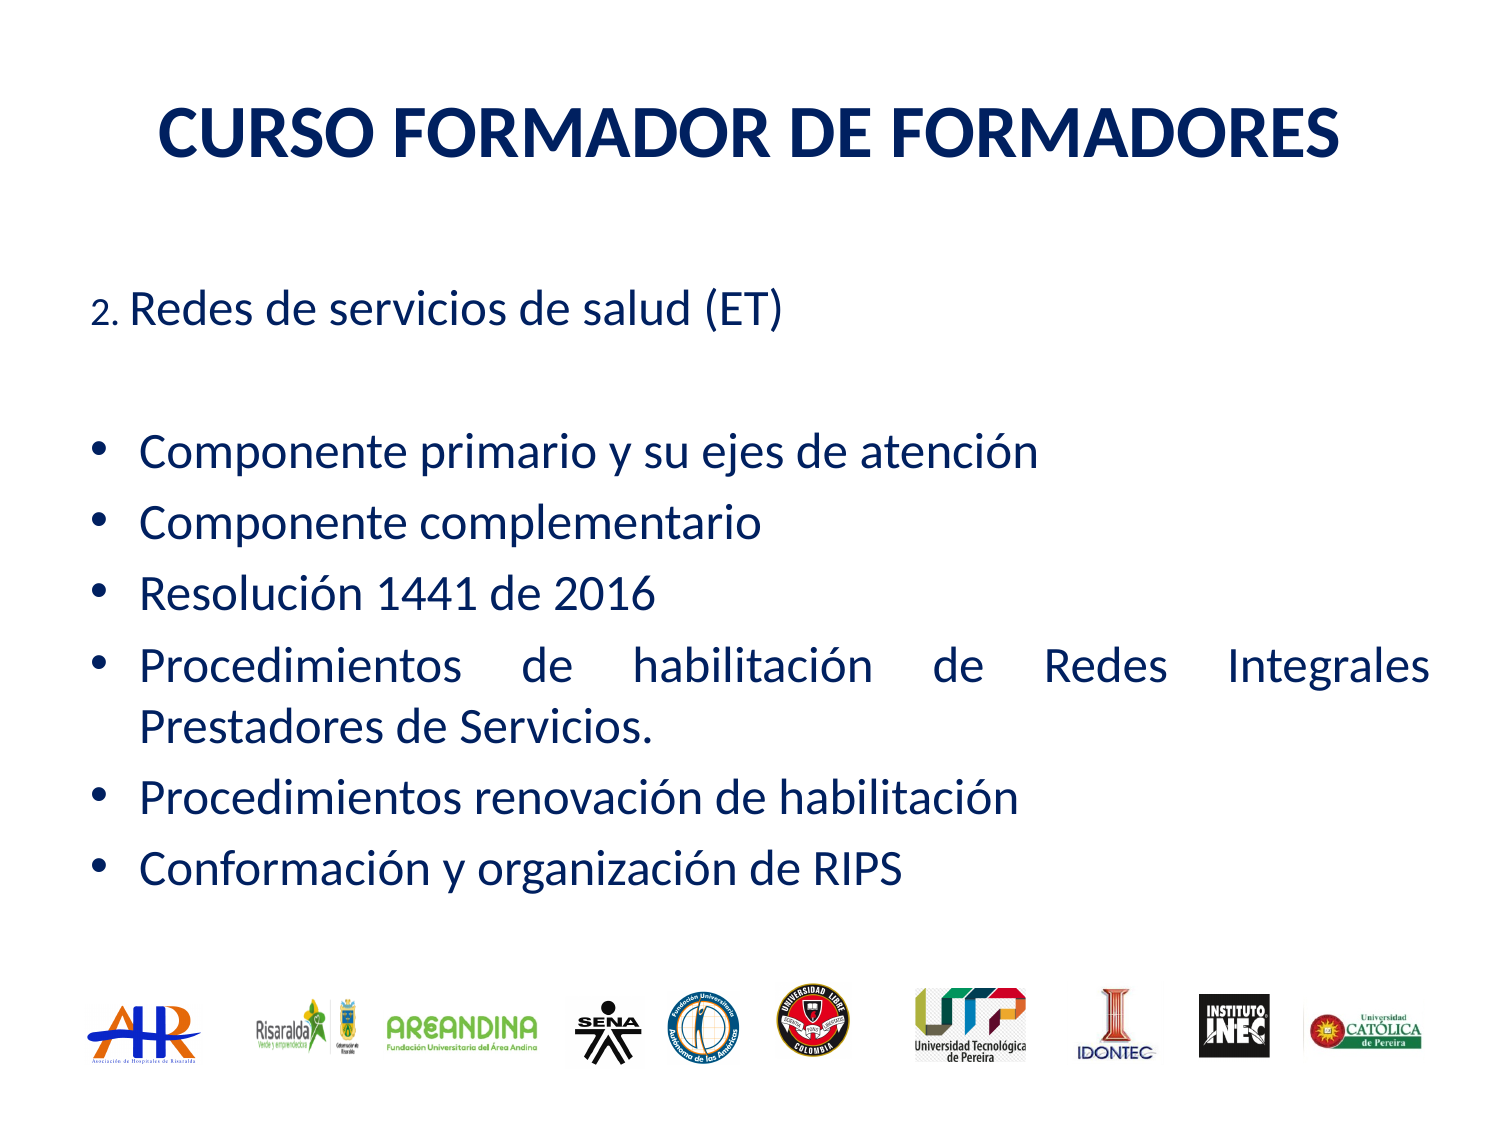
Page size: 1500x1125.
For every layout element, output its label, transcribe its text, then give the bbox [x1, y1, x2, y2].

picture [84, 1004, 203, 1066]
list 2. Redes de servicios de salud (ET) Componente primario y su ejes de atención Componente complementario Resolución 1441 de 2016 Procedimientos de habilitación de Redes Integrales Prestadores de Servicios. Procedimientos renovación de habilitación Conformación y organización de RIPS [75, 209, 1447, 1005]
picture [383, 1009, 540, 1060]
picture [565, 995, 645, 1069]
picture [915, 988, 1026, 1063]
title CURSO FORMADOR DE FORMADORES [75, 45, 1425, 209]
picture [666, 990, 740, 1066]
picture [253, 993, 361, 1060]
picture [774, 981, 852, 1059]
picture [1065, 981, 1164, 1065]
picture [1198, 991, 1270, 1062]
picture [1303, 986, 1425, 1074]
